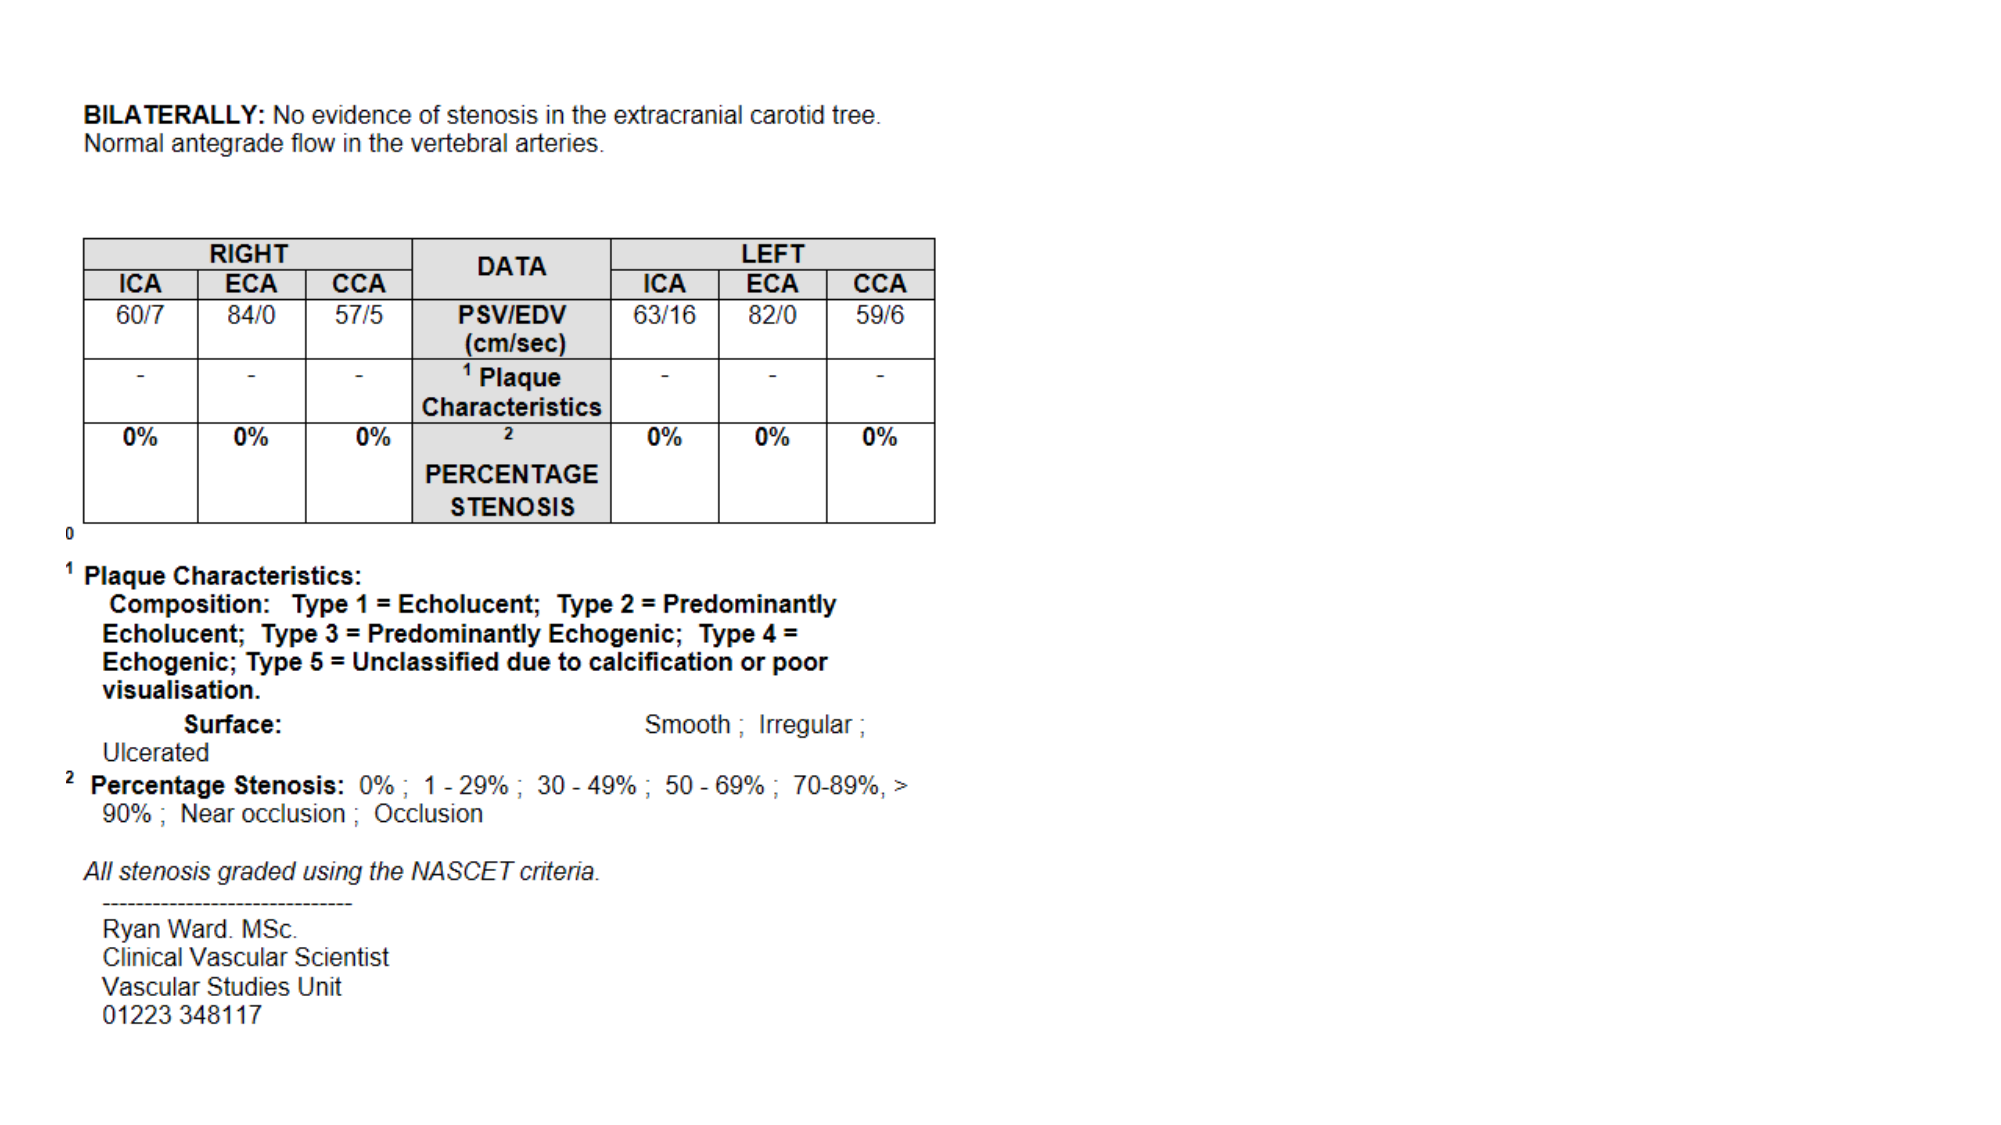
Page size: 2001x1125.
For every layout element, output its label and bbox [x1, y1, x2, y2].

picture [66, 85, 1000, 1071]
